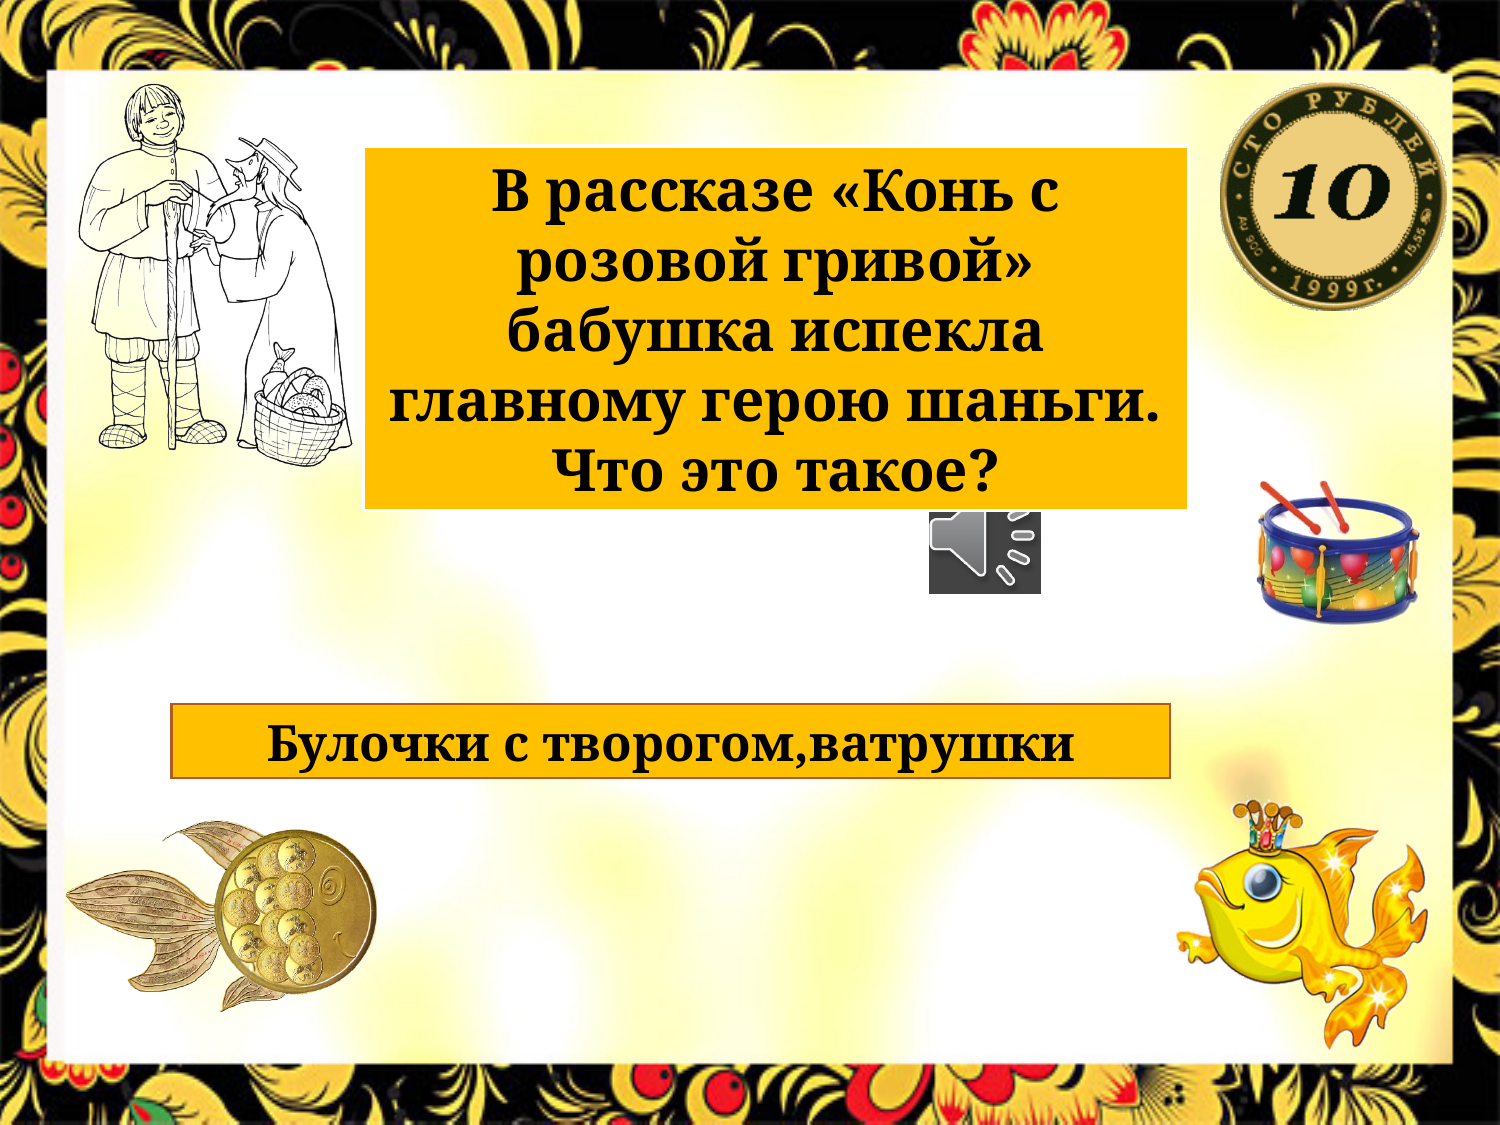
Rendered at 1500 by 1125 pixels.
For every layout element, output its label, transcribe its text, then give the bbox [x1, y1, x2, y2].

picture [0, 0, 1500, 1125]
text_box Булочки с творогом,ватрушки [170, 703, 1171, 779]
text_box В рассказе «Конь с розовой гривой» бабушка испекла главному герою шаньги. Что это такое? [362, 144, 1190, 512]
